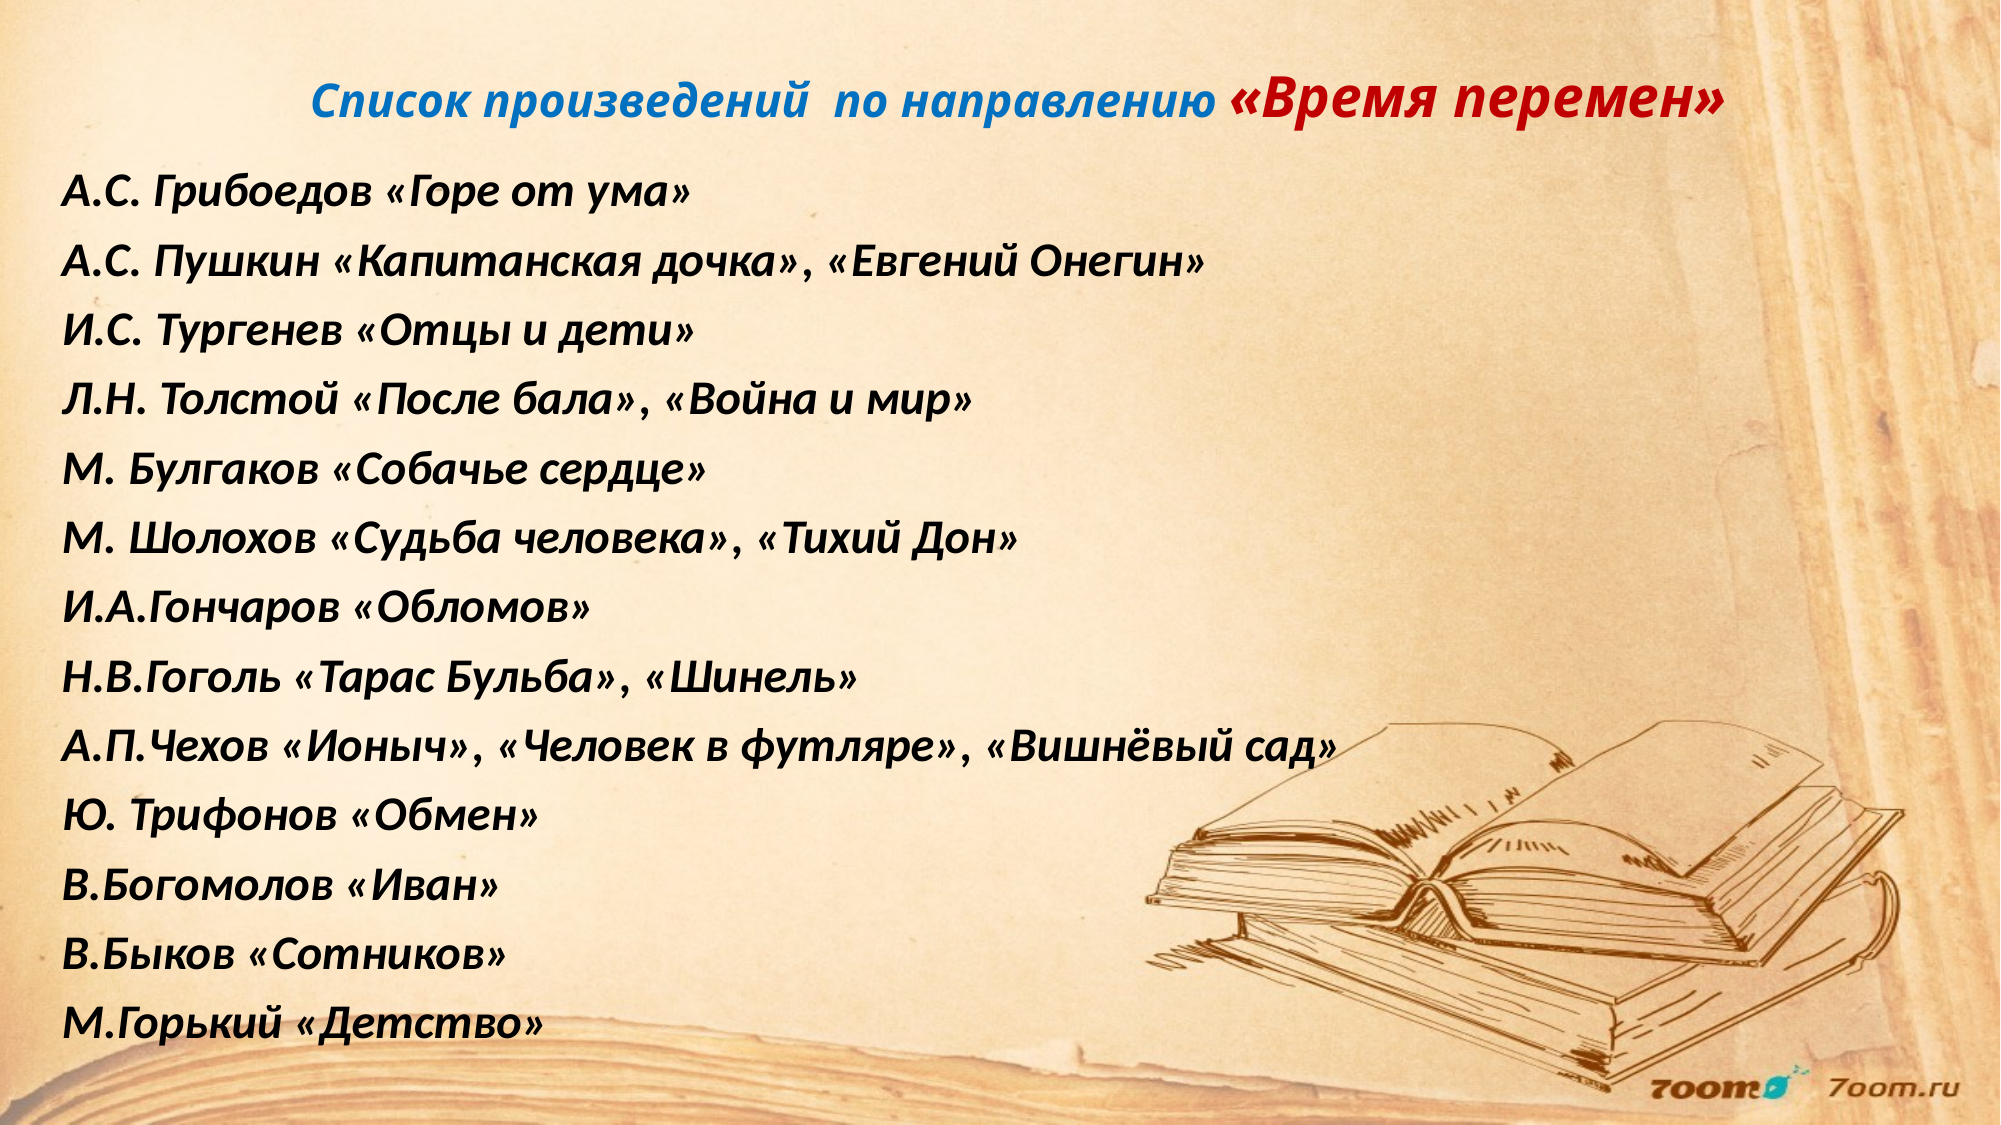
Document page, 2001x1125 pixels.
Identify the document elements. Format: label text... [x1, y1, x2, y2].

picture [0, 0, 2001, 1125]
title Список произведений по направлению «Время перемен» [137, 59, 1900, 138]
list А.С. Грибоедов «Горе от ума» А.С. Пушкин «Капитанская дочка», «Евгений Онегин» И.С. Тургенев «Отцы и дети» Л.Н. Толстой «После бала», «Война и мир» М. Булгаков «Собачье сердце» М. Шолохов «Судьба человека», «Тихий Дон» И.А.Гончаров «Обломов» Н.В.Гоголь «Тарас Бульба», «Шинель» А.П.Чехов «Ионыч», «Человек в футляре», «Вишнёвый сад» Ю. Трифонов «Обмен» В.Богомолов «Иван» В.Быков «Сотников» М.Горький «Детство» [46, 157, 1929, 1064]
